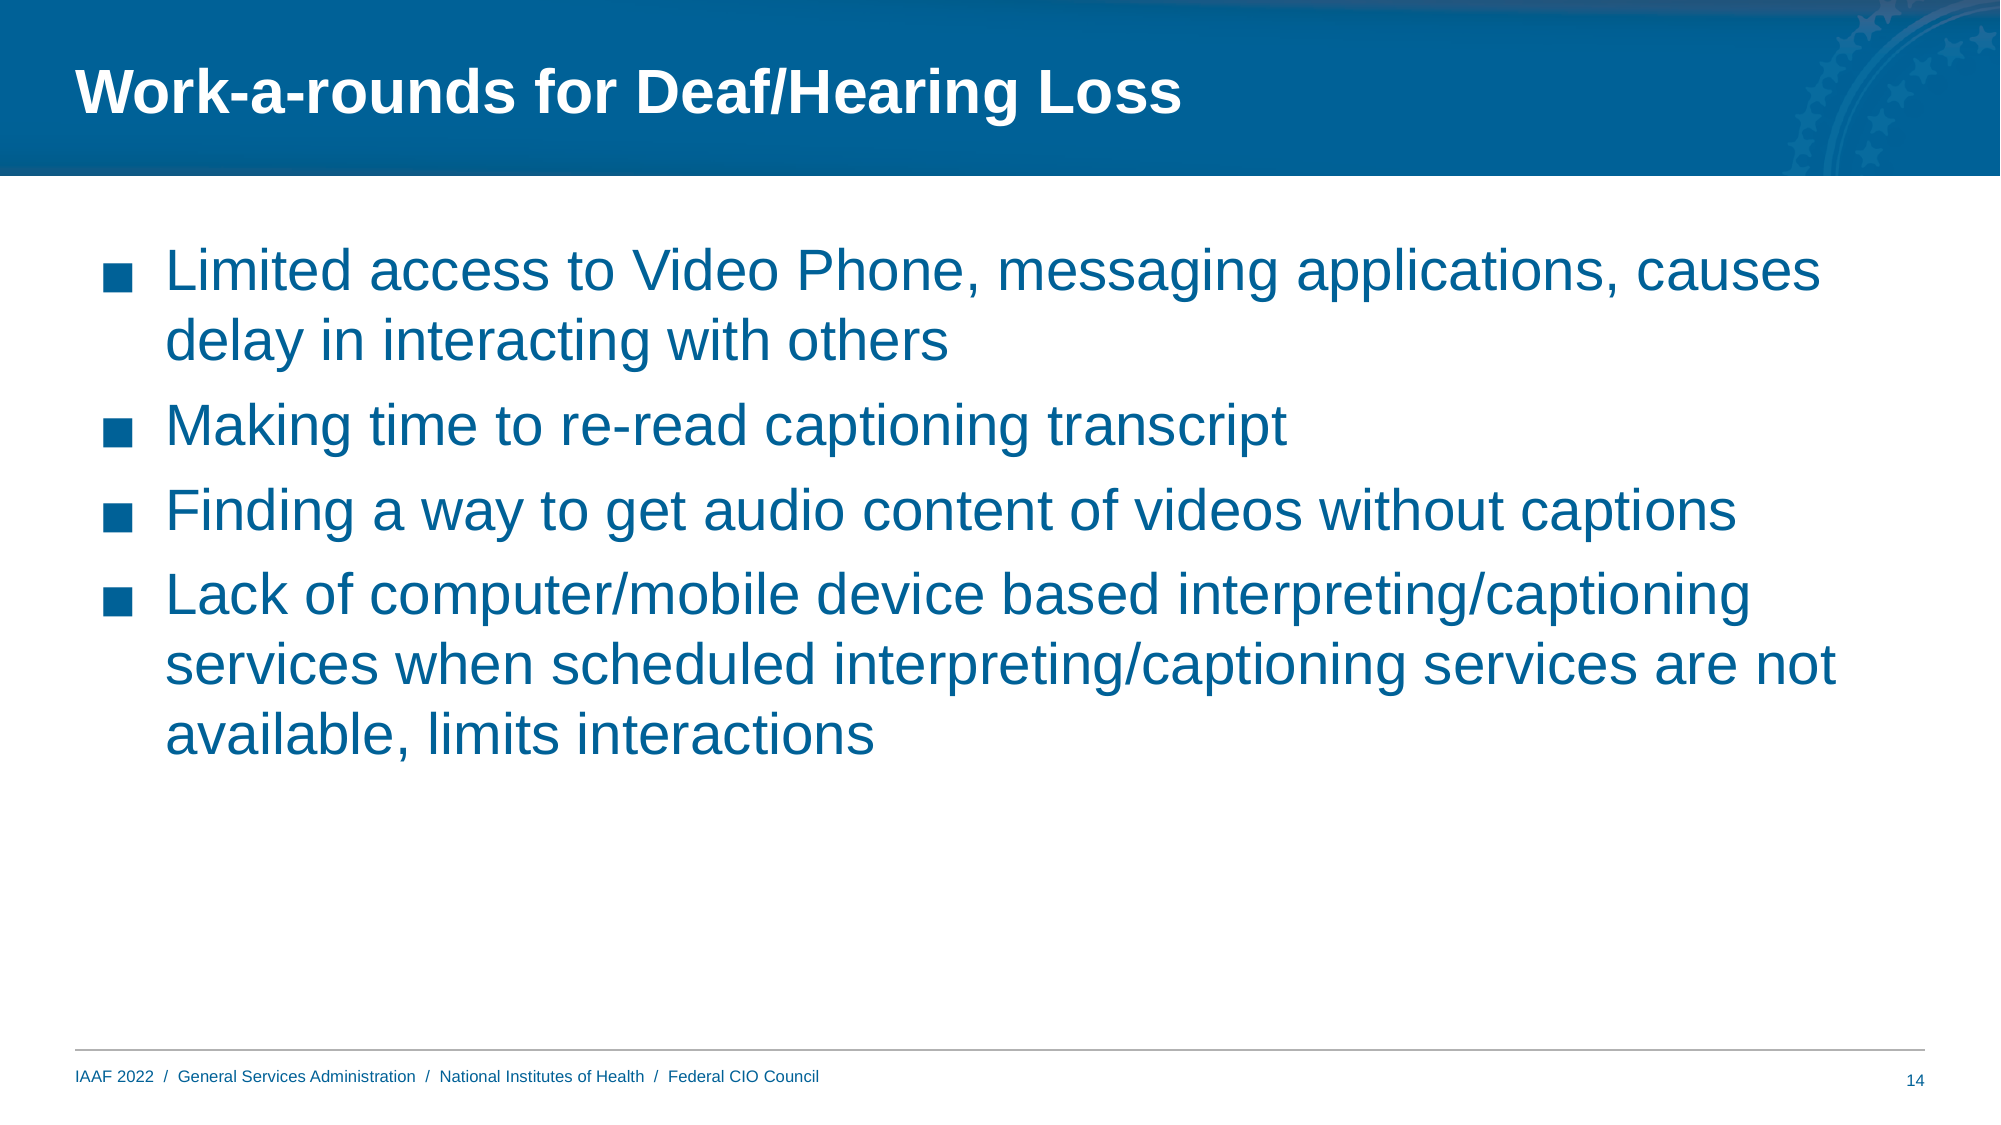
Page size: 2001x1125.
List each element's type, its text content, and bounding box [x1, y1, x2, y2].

slide_number 14 [1880, 1065, 1925, 1095]
picture [0, 168, 666, 176]
picture [0, 0, 2000, 176]
title Work-a-rounds for Deaf/Hearing Loss [75, 52, 1800, 128]
list Limited access to Video Phone, messaging applications, causes delay in interacting with others Making time to re-read captioning transcript Finding a way to get audio content of videos without captions Lack of computer/mobile device based interpreting/captioning services when scheduled interpreting/captioning services are not available, limits interactions [75, 224, 1925, 1035]
